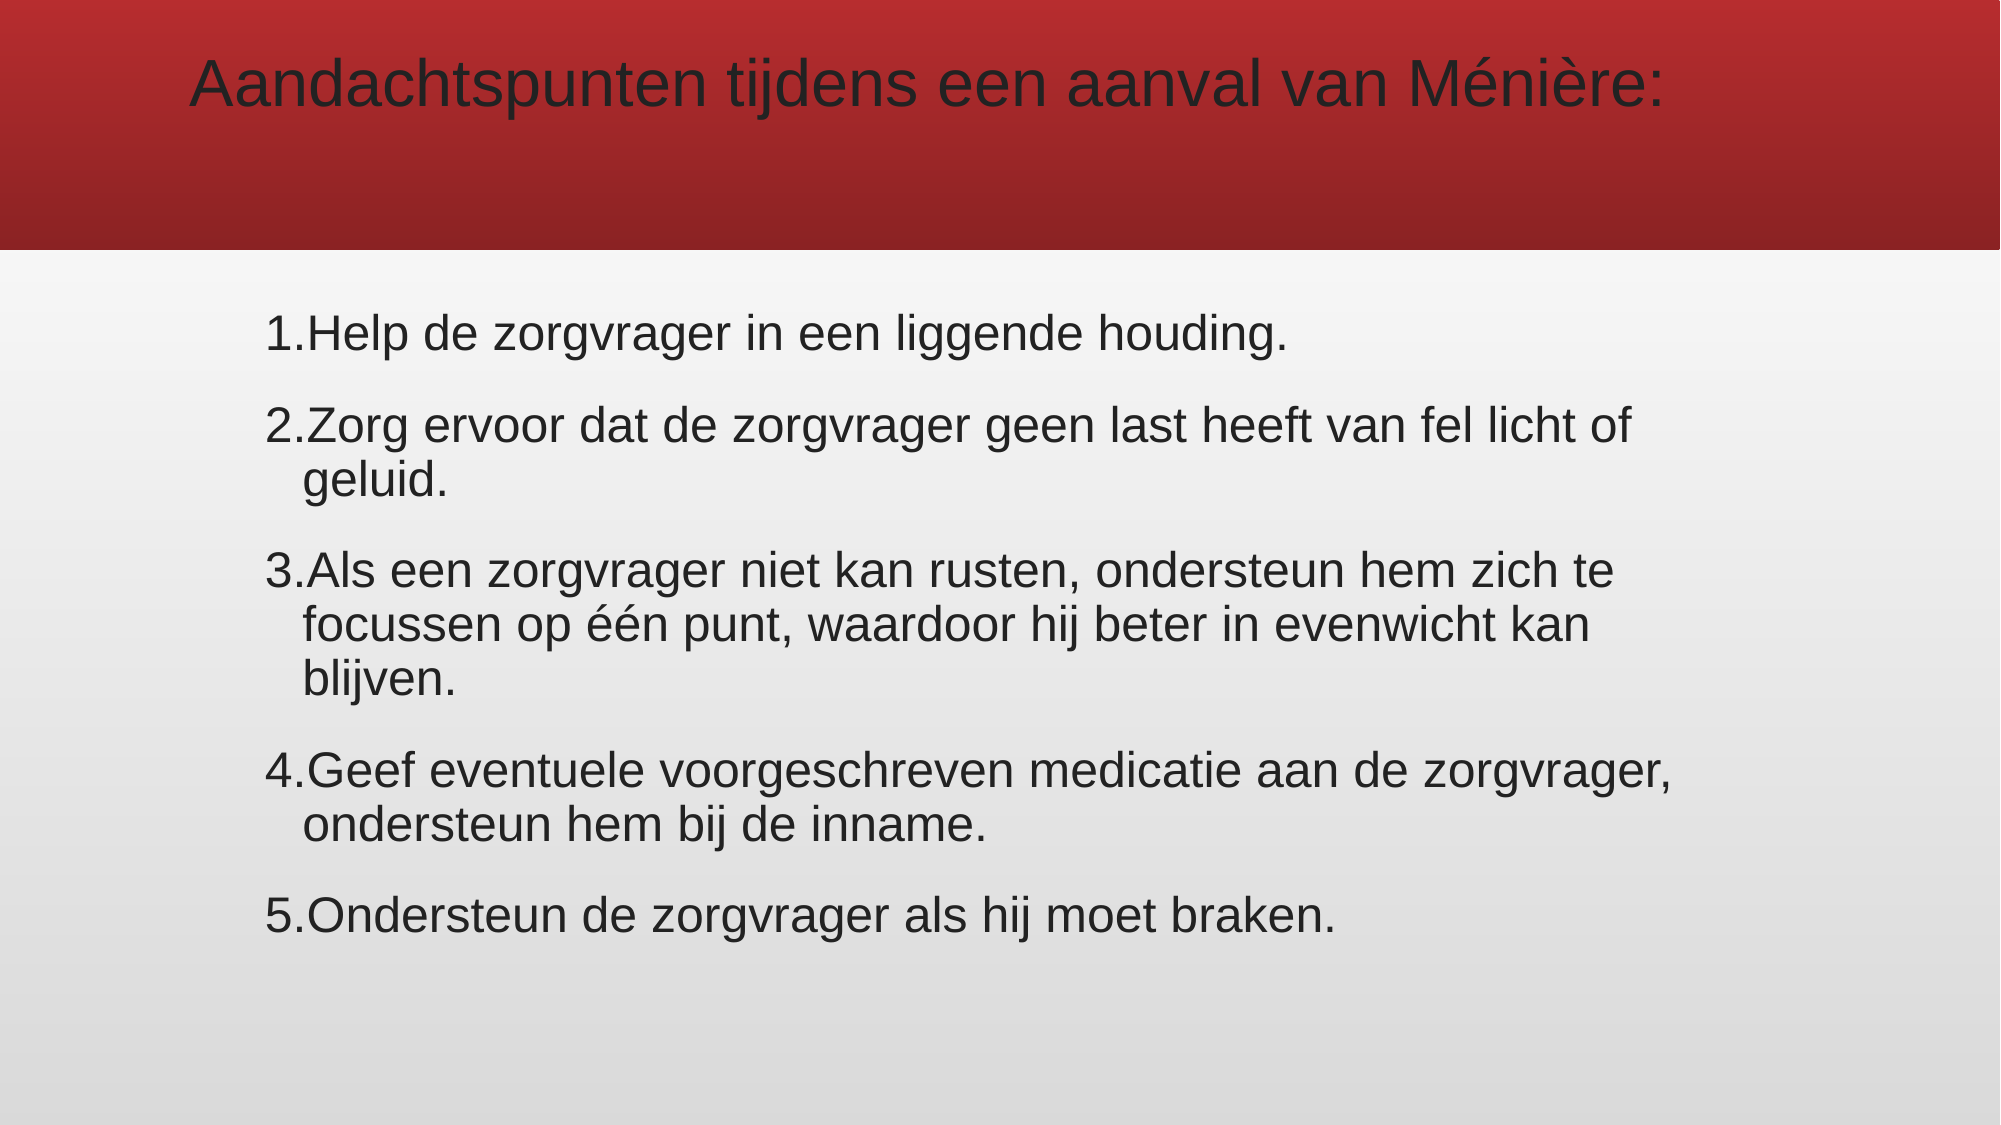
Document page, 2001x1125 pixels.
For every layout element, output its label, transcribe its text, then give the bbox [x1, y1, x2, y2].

list Help de zorgvrager in een liggende houding. Zorg ervoor dat de zorgvrager geen last heeft van fel licht of geluid. Als een zorgvrager niet kan rusten, ondersteun hem zich te focussen op één punt, waardoor hij beter in evenwicht kan blijven. Geef eventuele voorgeschreven medicatie aan de zorgvrager, ondersteun hem bij de inname. Ondersteun de zorgvrager als hij moet braken. [249, 299, 1750, 1050]
title Aandachtspunten tijdens een aanval van Ménière: [174, 16, 1825, 234]
